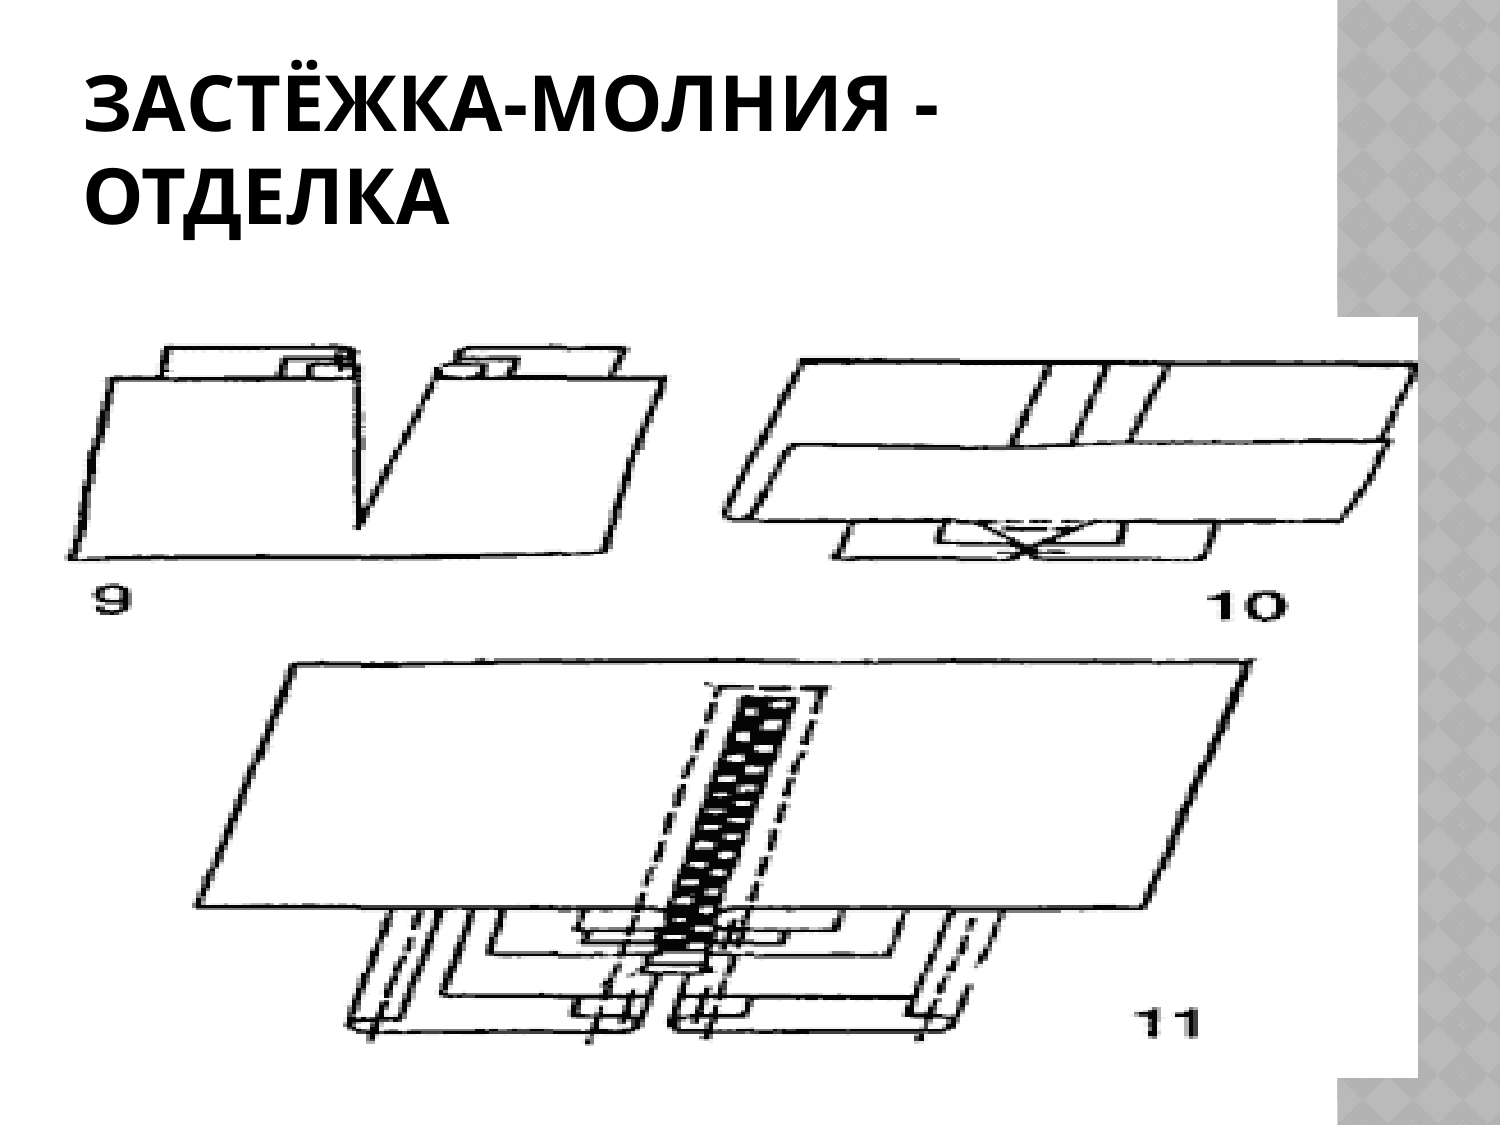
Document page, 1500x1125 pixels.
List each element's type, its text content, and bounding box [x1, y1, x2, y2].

picture [46, 316, 1419, 1079]
title Застёжка-молния -отделка [75, 52, 1263, 240]
